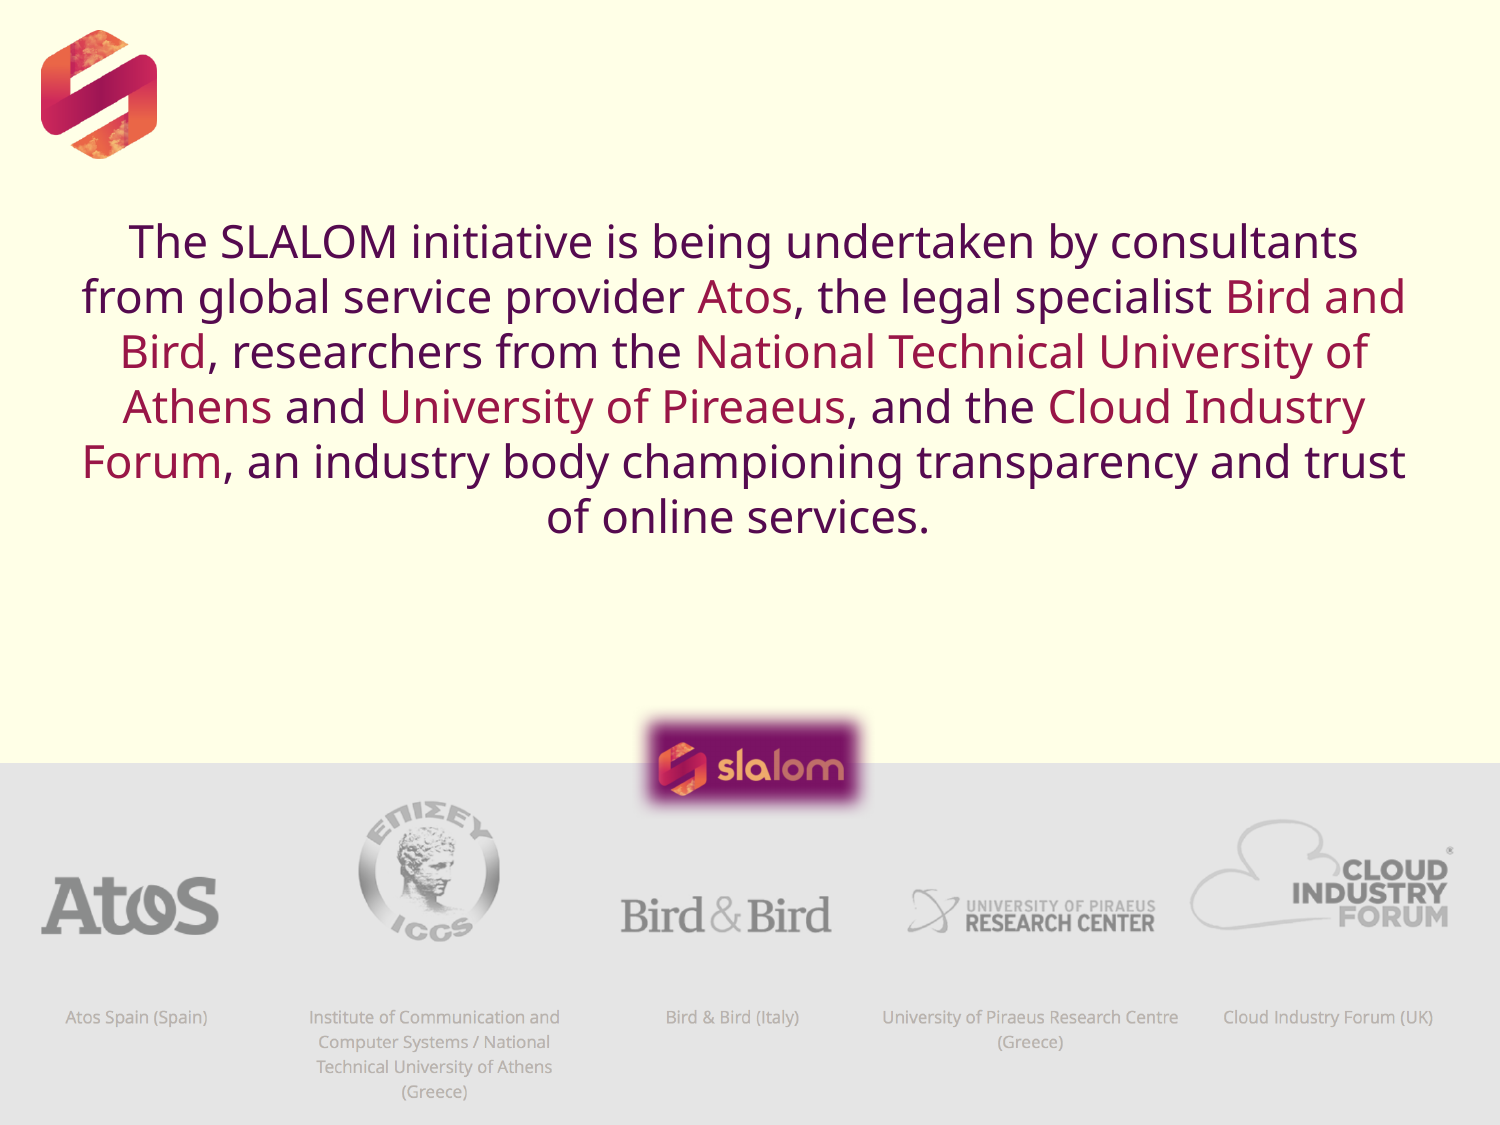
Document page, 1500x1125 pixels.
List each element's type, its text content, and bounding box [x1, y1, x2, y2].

picture [41, 30, 157, 159]
picture [0, 703, 1500, 1125]
text_box The SLALOM initiative is being undertaken by consultants from global service provider Atos, the legal specialist Bird and Bird, researchers from the National Technical University of Athens and University of Pireaeus, and the Cloud Industry Forum, an industry body championing transparency and trust of online services. [64, 205, 1424, 551]
